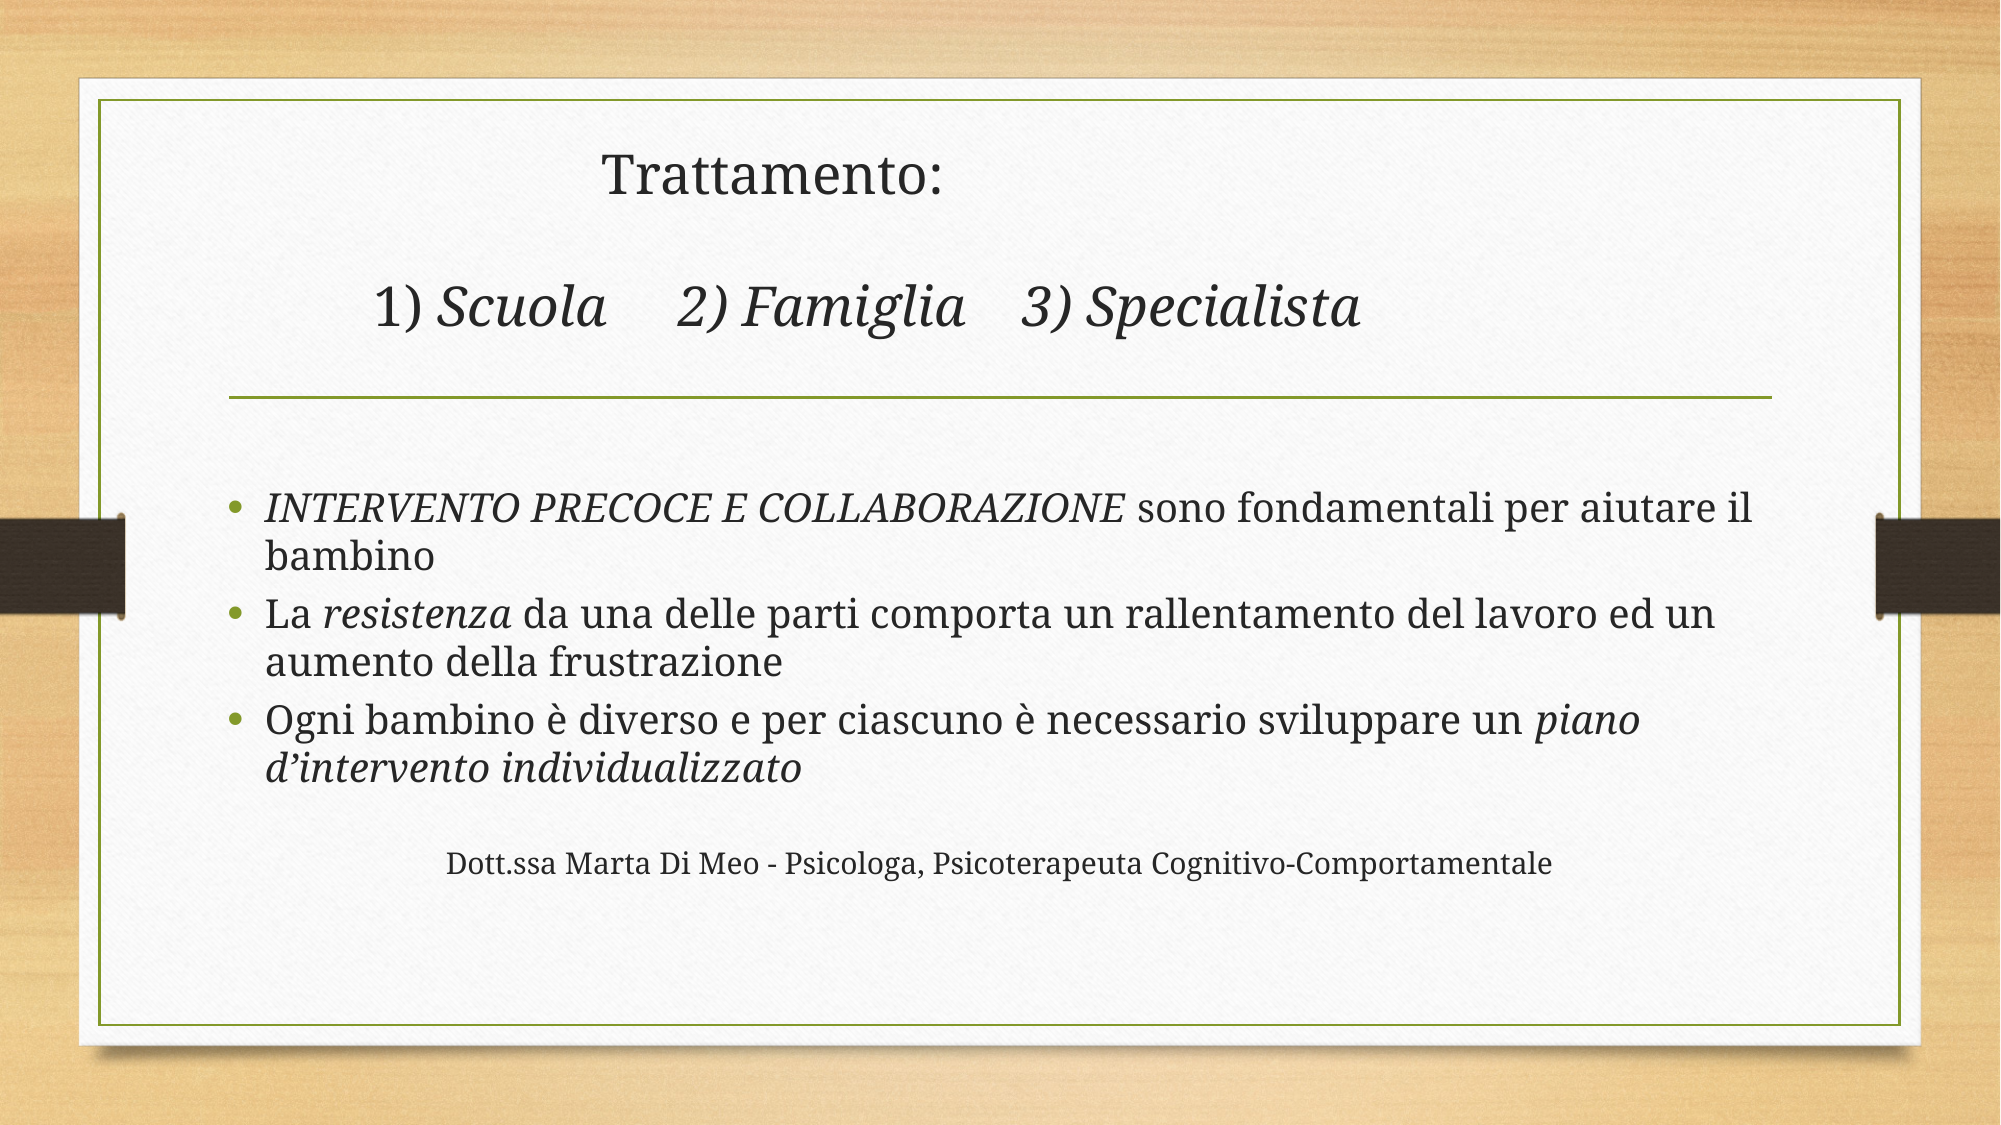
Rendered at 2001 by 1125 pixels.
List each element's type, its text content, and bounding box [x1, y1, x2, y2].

title Trattamento: 1) Scuola 2) Famiglia 3) Specialista [230, 131, 1806, 346]
list INTERVENTO PRECOCE E COLLABORAZIONE sono fondamentali per aiutare il bambino La resistenza da una delle parti comporta un rallentamento del lavoro ed un aumento della frustrazione Ogni bambino è diverso e per ciascuno è necessario sviluppare un piano d’intervento individualizzato Dott.ssa Marta Di Meo - Psicologa, Psicoterapeuta Cognitivo-Comportamentale [212, 419, 1788, 898]
picture [0, 0, 2001, 1125]
